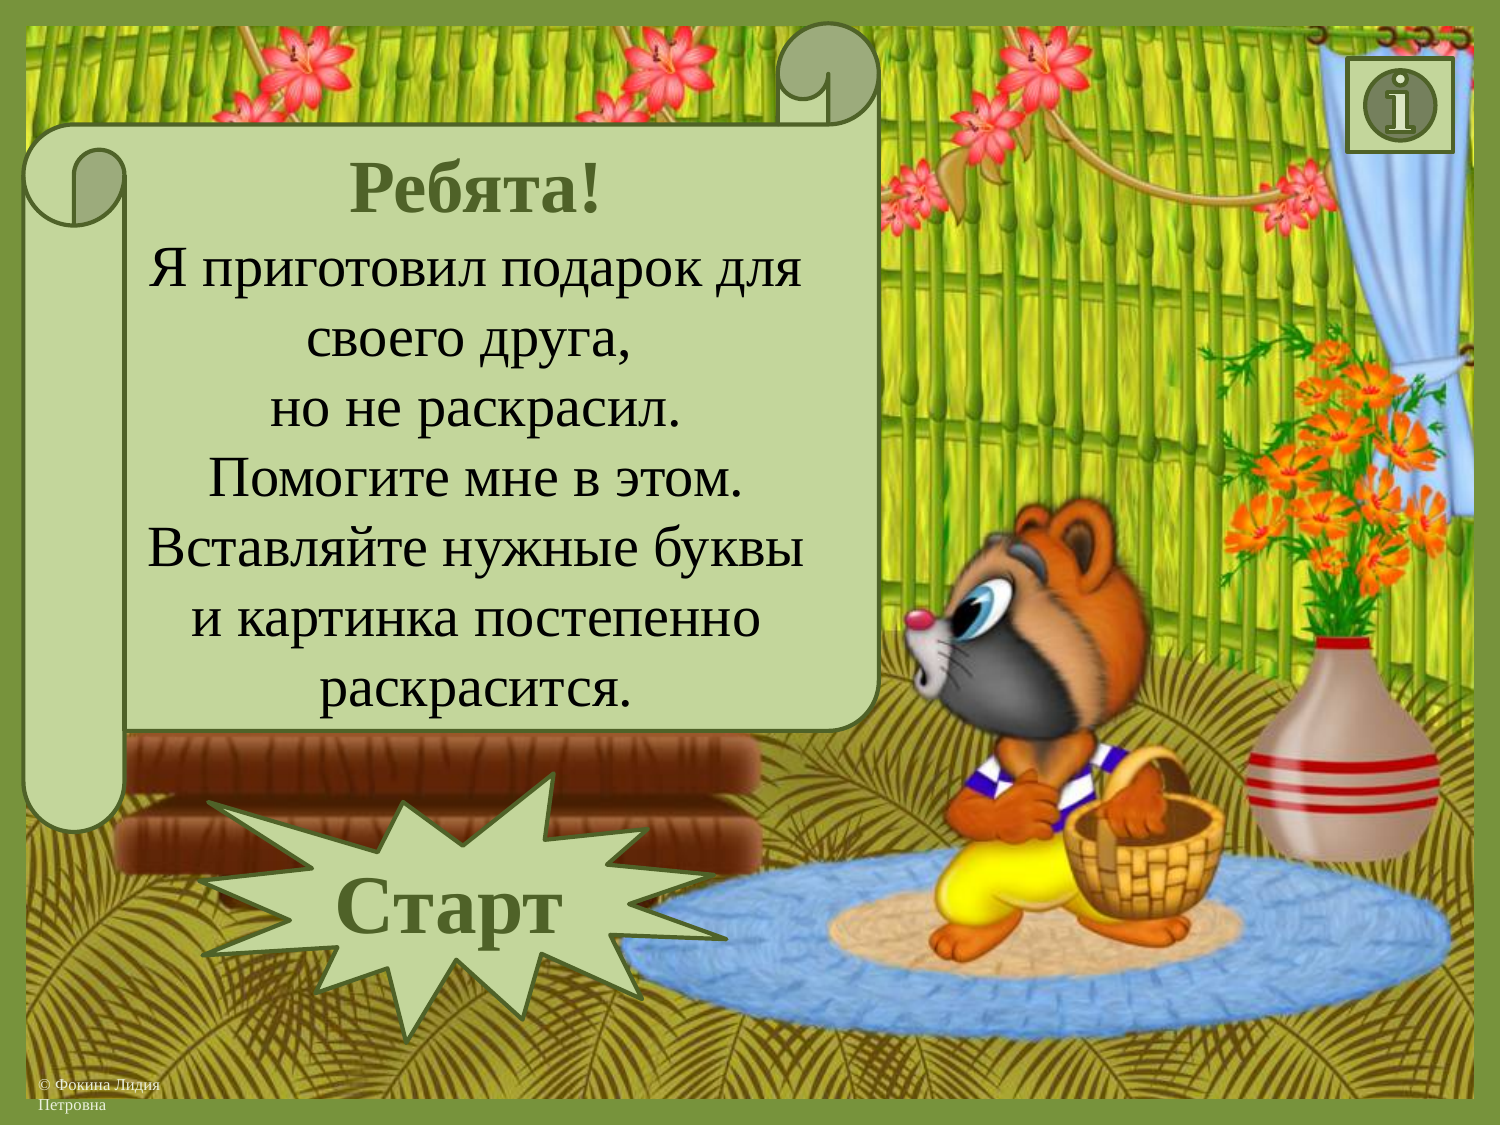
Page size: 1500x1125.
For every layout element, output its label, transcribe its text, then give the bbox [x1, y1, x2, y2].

text_box Старт [197, 771, 729, 1045]
picture [26, 26, 1474, 1099]
text_box [1345, 56, 1455, 154]
picture [26, 26, 804, 151]
text_box Ребята! Я приготовил подарок для своего друга, но не раскрасил. Помогите мне в этом. Вставляйте нужные буквы и картинка постепенно раскрасится. [21, 21, 881, 835]
